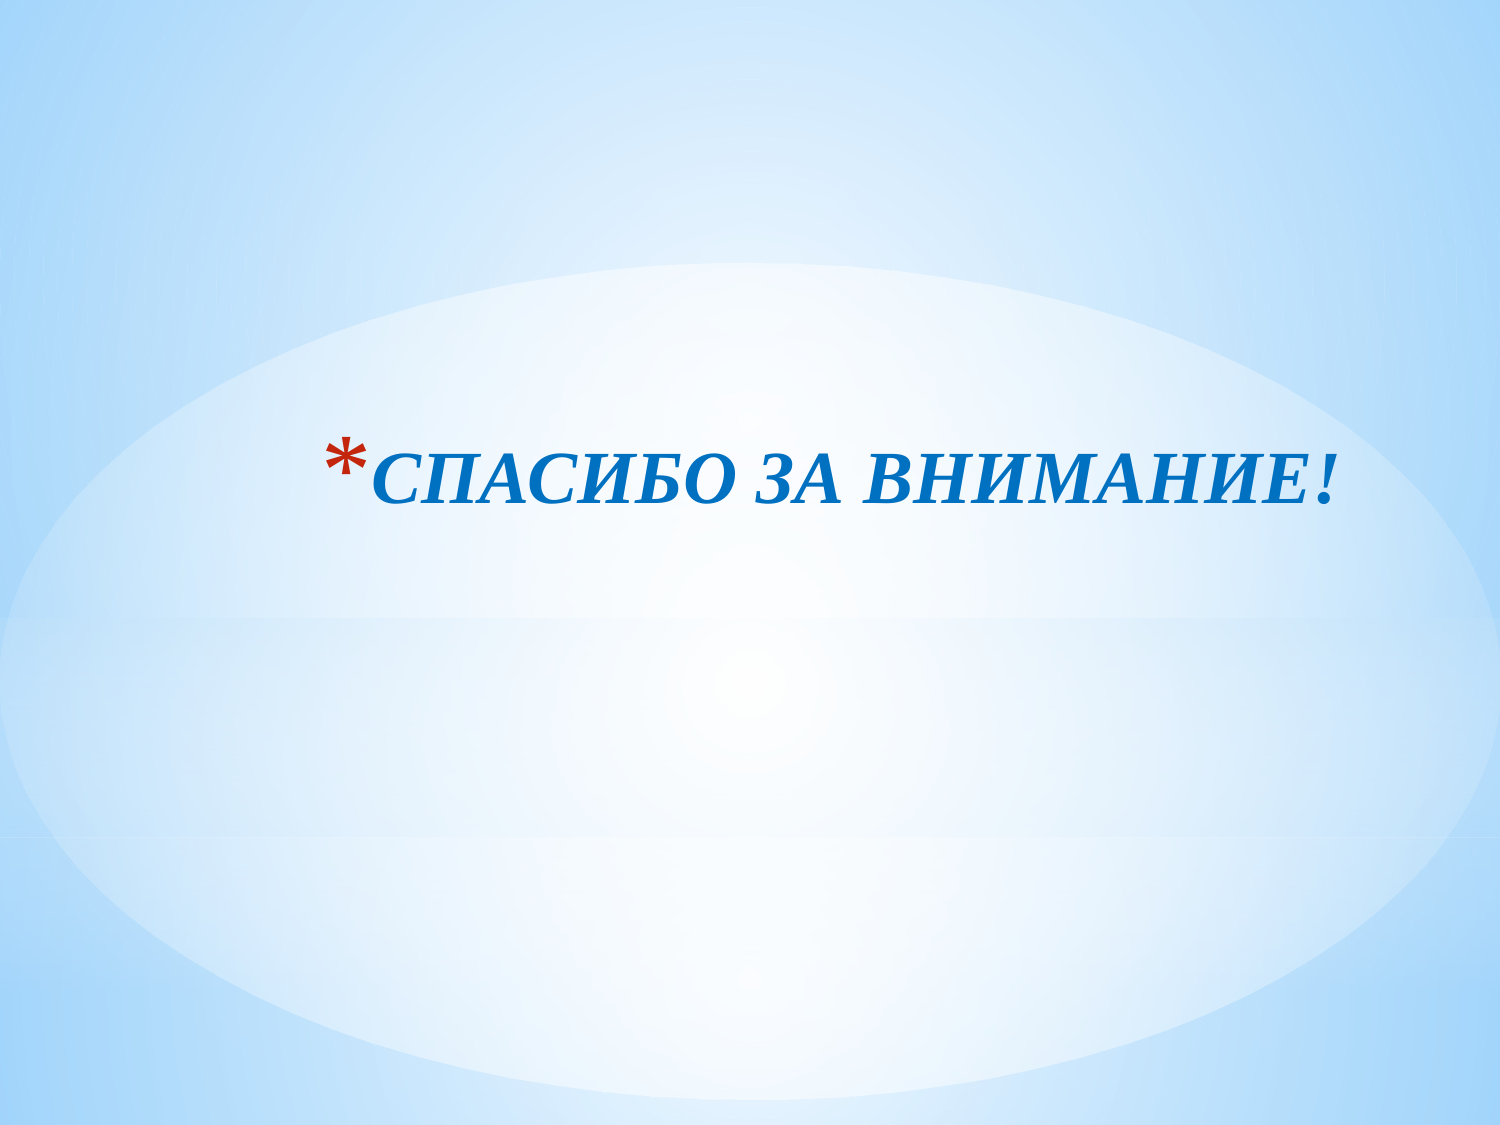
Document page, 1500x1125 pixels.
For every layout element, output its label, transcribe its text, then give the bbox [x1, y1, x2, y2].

list СПАСИБО ЗА ВНИМАНИЕ! [187, 120, 1471, 690]
